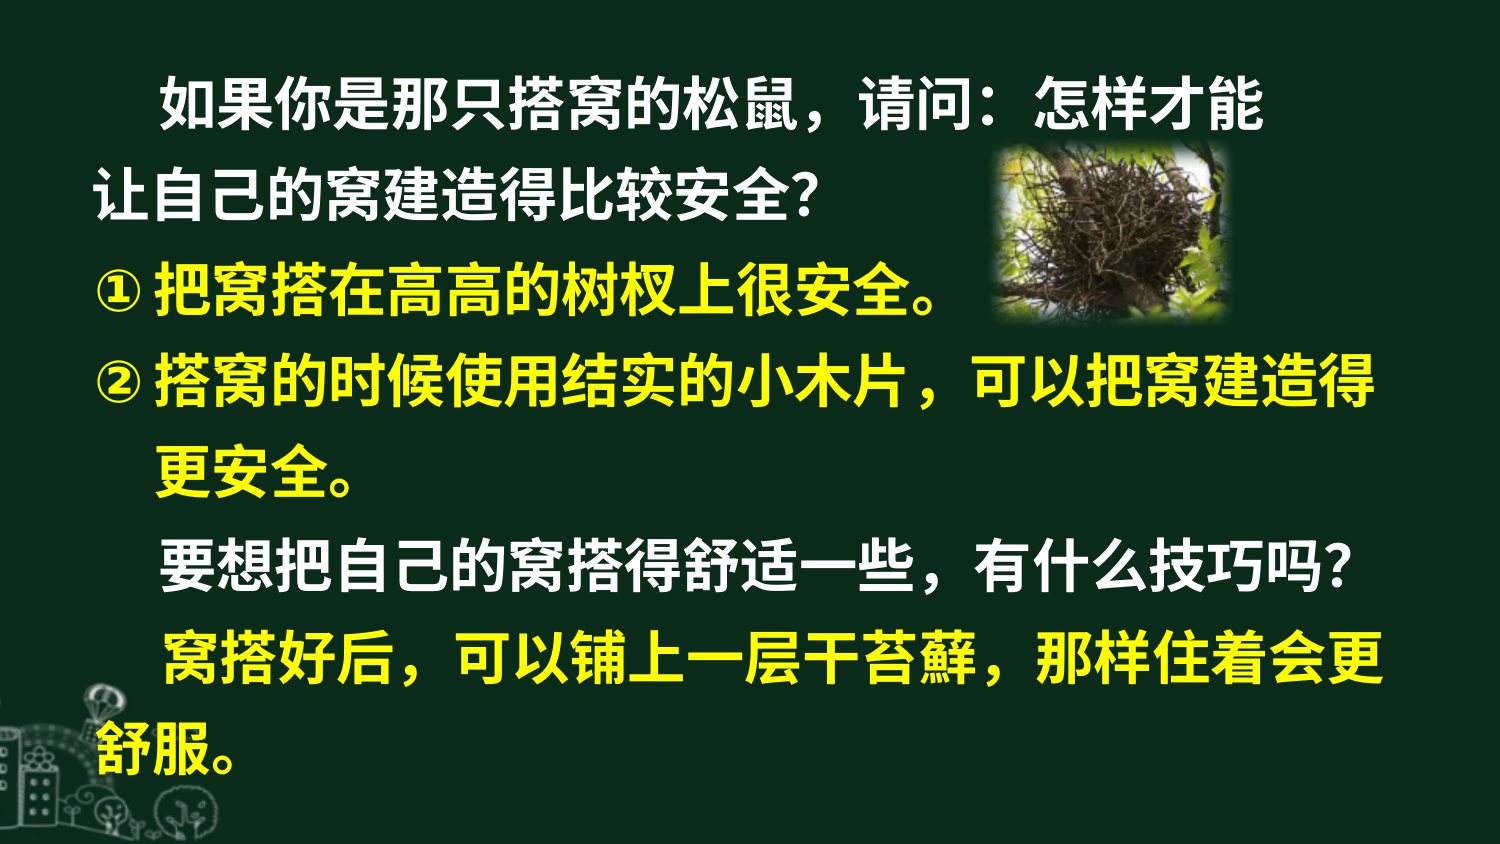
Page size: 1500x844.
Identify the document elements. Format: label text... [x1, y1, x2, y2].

text_box 如果你是那只搭窝的松鼠，请问：怎样才能让自己的窝建造得比较安全？ [80, 40, 1277, 225]
text_box 窝搭好后，可以铺上一层干苔蘚，那样住着会更舒服。 [80, 593, 1420, 790]
picture [0, 0, 1500, 844]
text_box 要想把自己的窝搭得舒适一些，有什么技巧吗？ [80, 502, 1443, 605]
text_box 把窝搭在高高的树杈上很安全。 搭窝的时候使用结实的小木片，可以把窝建造得更安全。 [80, 225, 1443, 502]
